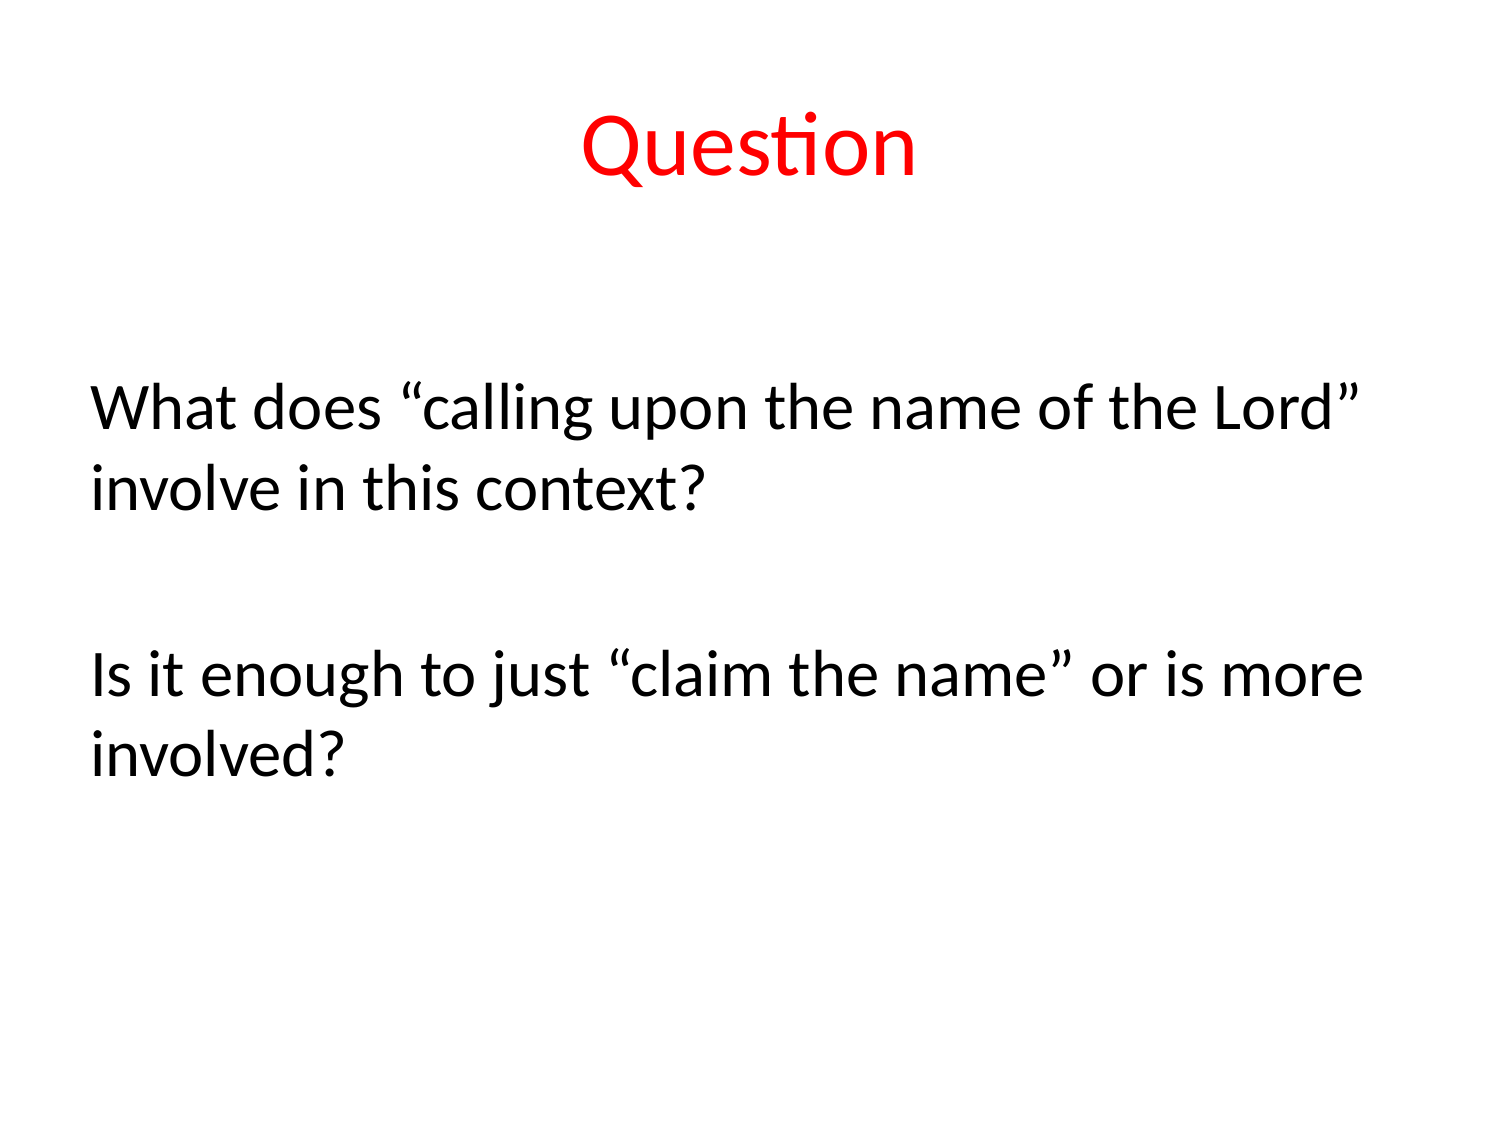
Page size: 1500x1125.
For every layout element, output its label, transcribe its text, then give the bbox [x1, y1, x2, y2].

list What does “calling upon the name of the Lord” involve in this context? Is it enough to just “claim the name” or is more involved? [75, 262, 1425, 1005]
title Question [75, 45, 1425, 233]
